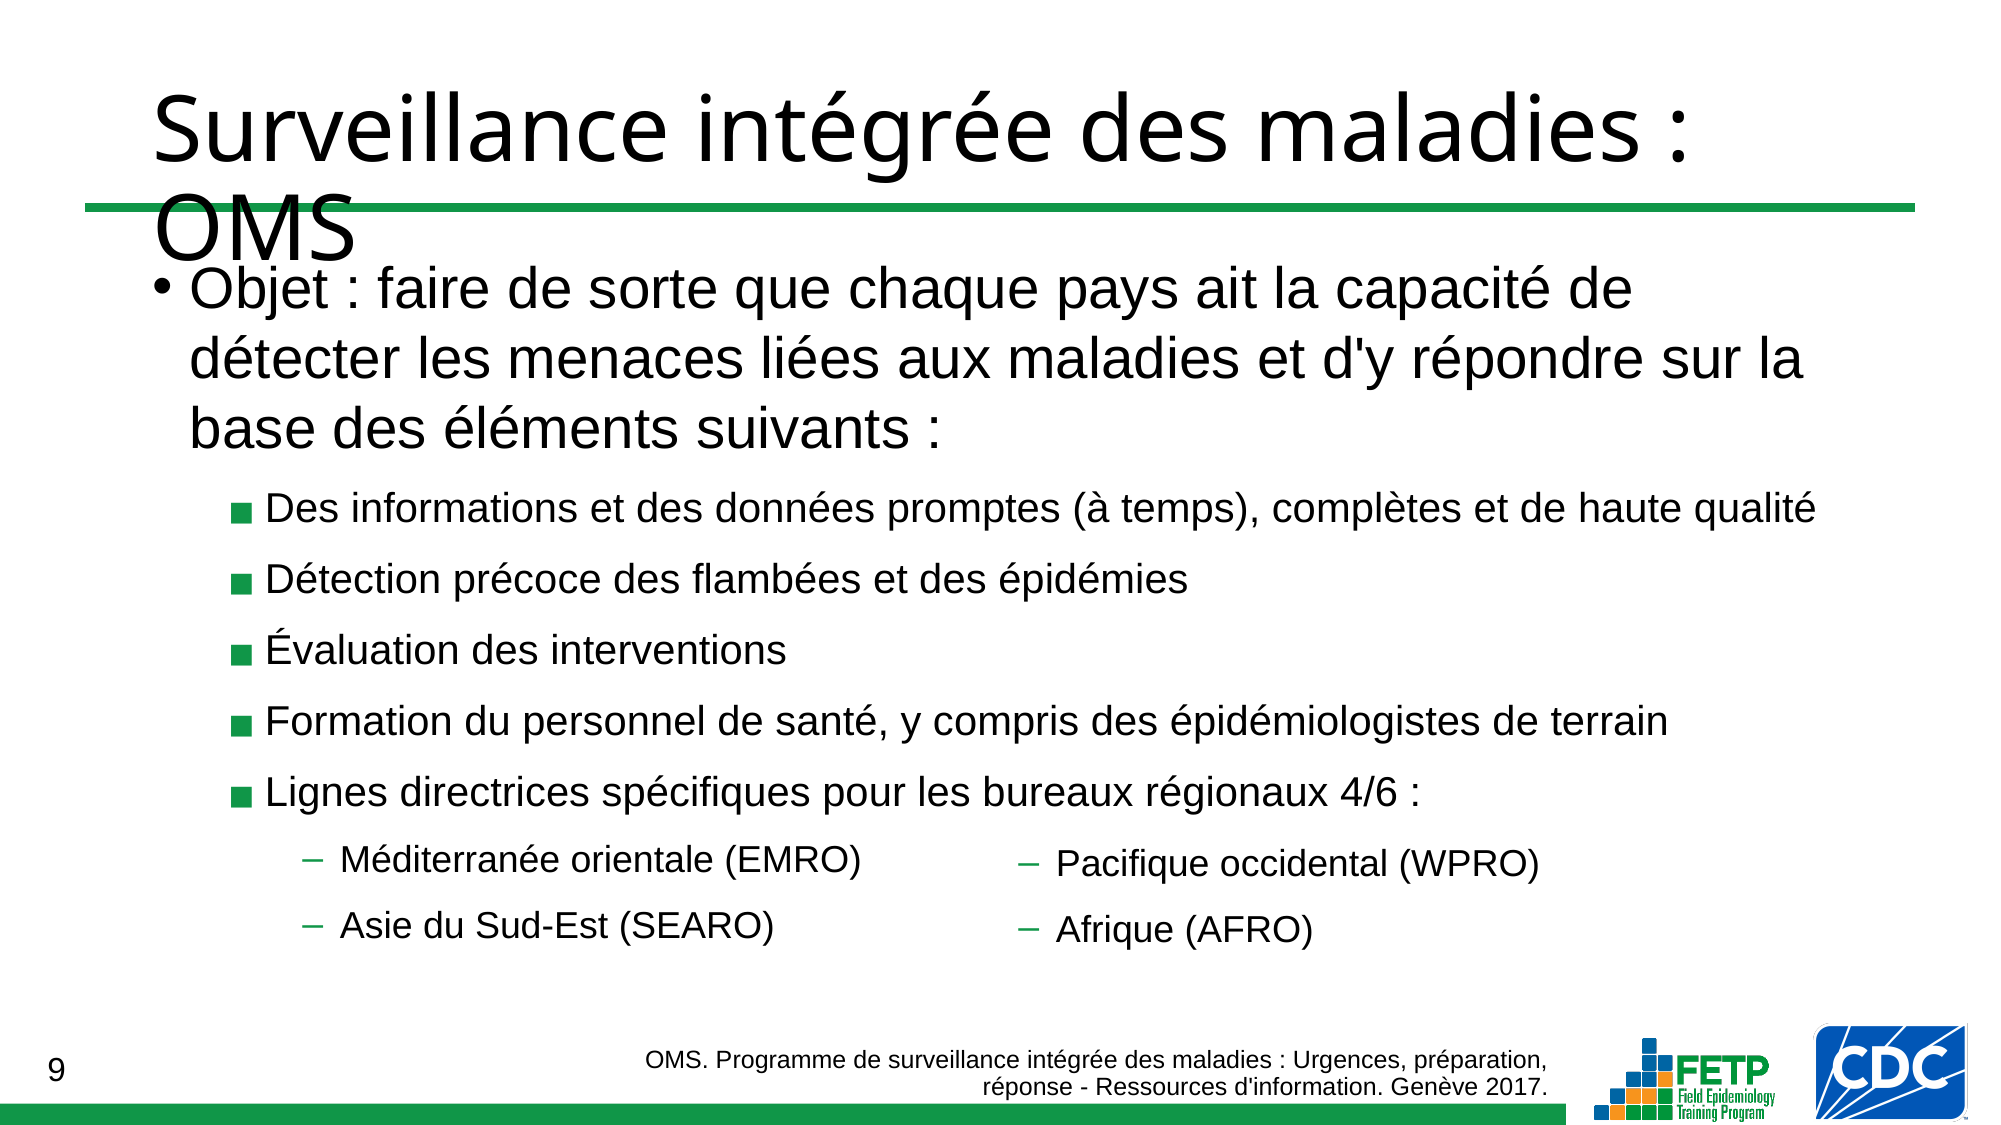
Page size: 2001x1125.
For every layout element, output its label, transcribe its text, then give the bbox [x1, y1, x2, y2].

picture [1863, 1023, 1968, 1122]
list OMS. Programme de surveillance intégrée des maladies : Urgences, préparation, réponse - Ressources d'information. Genève 2017. [560, 1039, 1565, 1087]
title Surveillance intégrée des maladies : OMS [137, 75, 1863, 207]
list Objet : faire de sorte que chaque pays ait la capacité de détecter les menaces liées aux maladies et d'y répondre sur la base des éléments suivants : Des informations et des données promptes (à temps), complètes et de haute qualité Détection précoce des flambées et des épidémies Évaluation des interventions Formation du personnel de santé, y compris des épidémiologistes de terrain Lignes directrices spécifiques pour les bureaux régionaux 4/6 : Méditerranée orientale (EMRO) Asie du Sud-Est (SEARO) [137, 242, 1863, 1125]
text_box Pacifique occidental (WPRO) Afrique (AFRO) [853, 831, 1597, 957]
